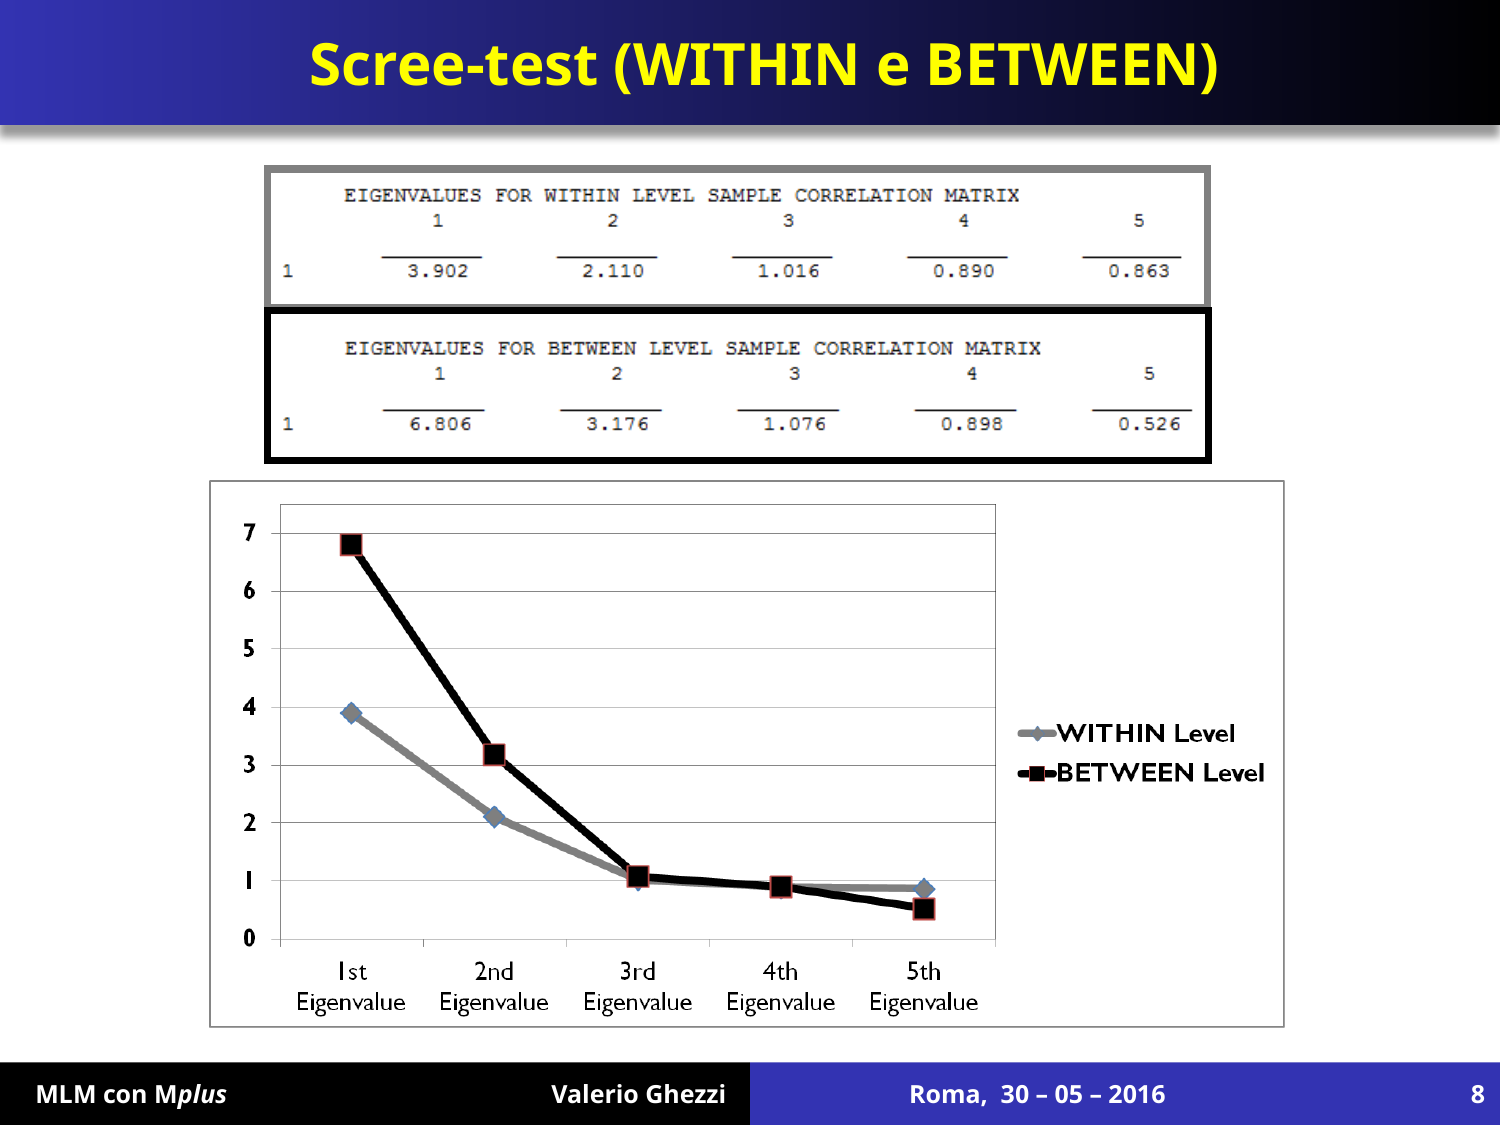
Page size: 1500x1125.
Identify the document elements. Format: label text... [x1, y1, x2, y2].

text_box Roma, 30 – 05 – 2016 [750, 1062, 1325, 1125]
picture [271, 314, 1205, 457]
picture [271, 172, 1205, 305]
list MLM con Mplus Valerio Ghezzi [0, 1062, 750, 1125]
picture [208, 479, 1285, 1028]
title Scree-test (WITHIN e BETWEEN) [0, 0, 1500, 126]
slide_number 8 [1325, 1065, 1500, 1125]
